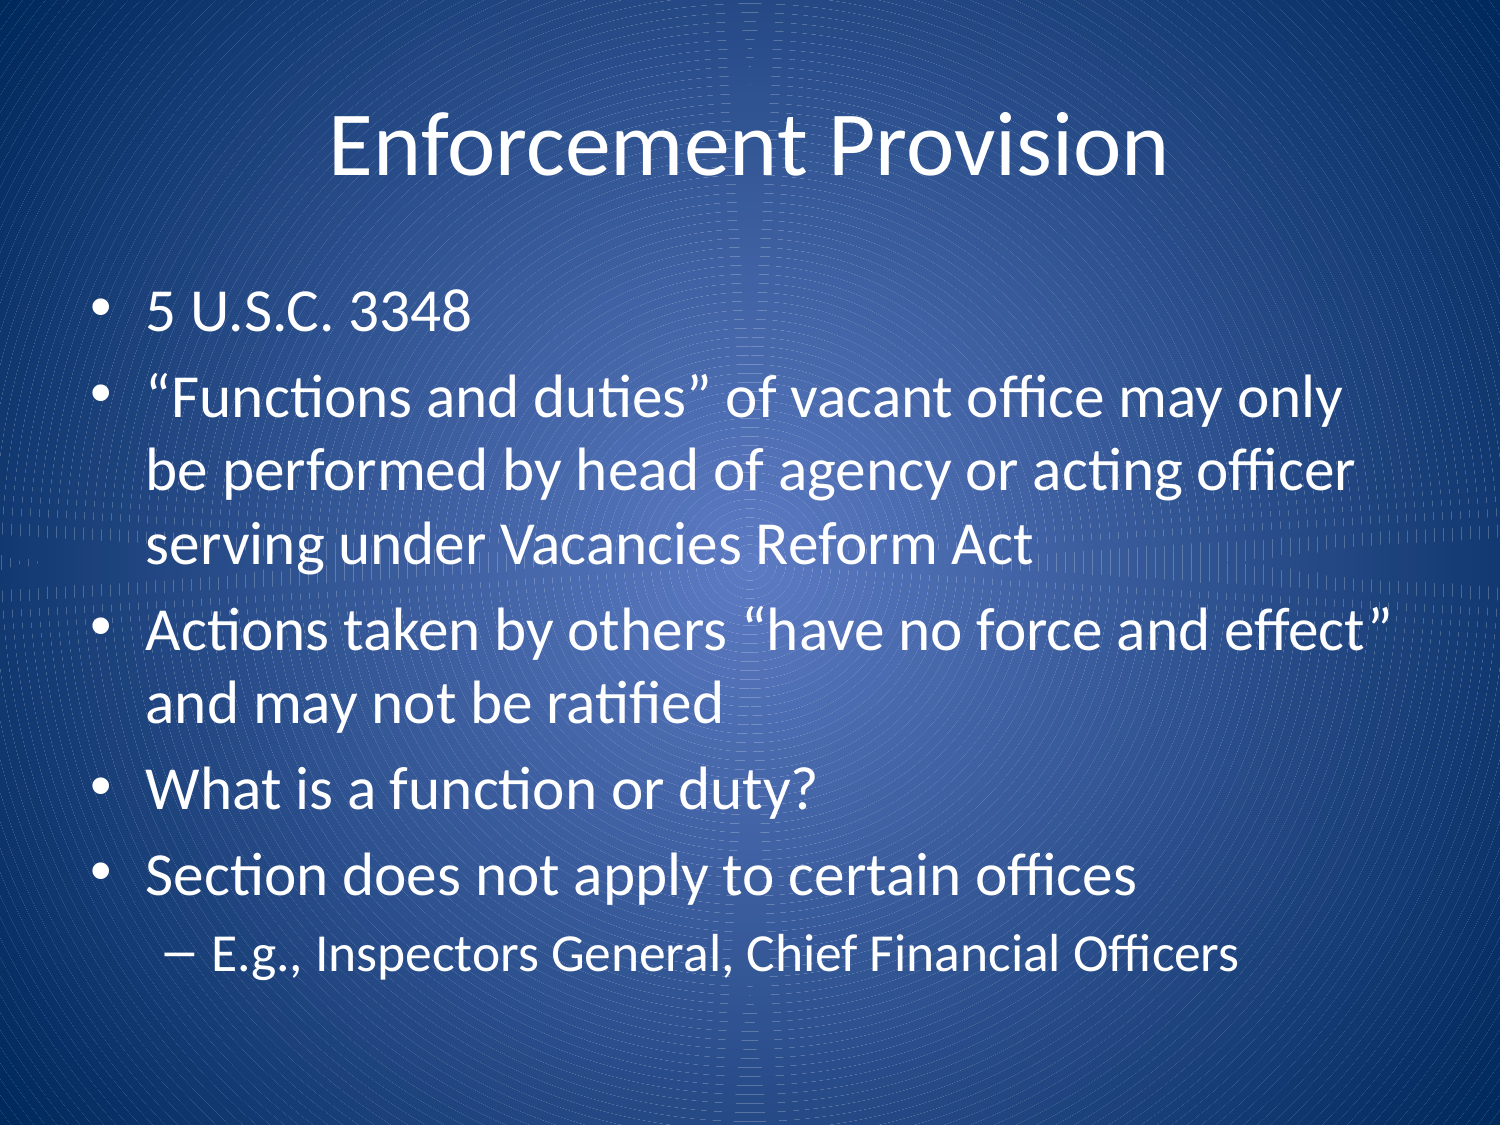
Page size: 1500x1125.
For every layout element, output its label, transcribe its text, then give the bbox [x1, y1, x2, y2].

title Enforcement Provision [75, 45, 1425, 233]
list 5 U.S.C. 3348 “Functions and duties” of vacant office may only be performed by head of agency or acting officer serving under Vacancies Reform Act Actions taken by others “have no force and effect” and may not be ratified What is a function or duty? Section does not apply to certain offices E.g., Inspectors General, Chief Financial Officers [75, 262, 1425, 1005]
